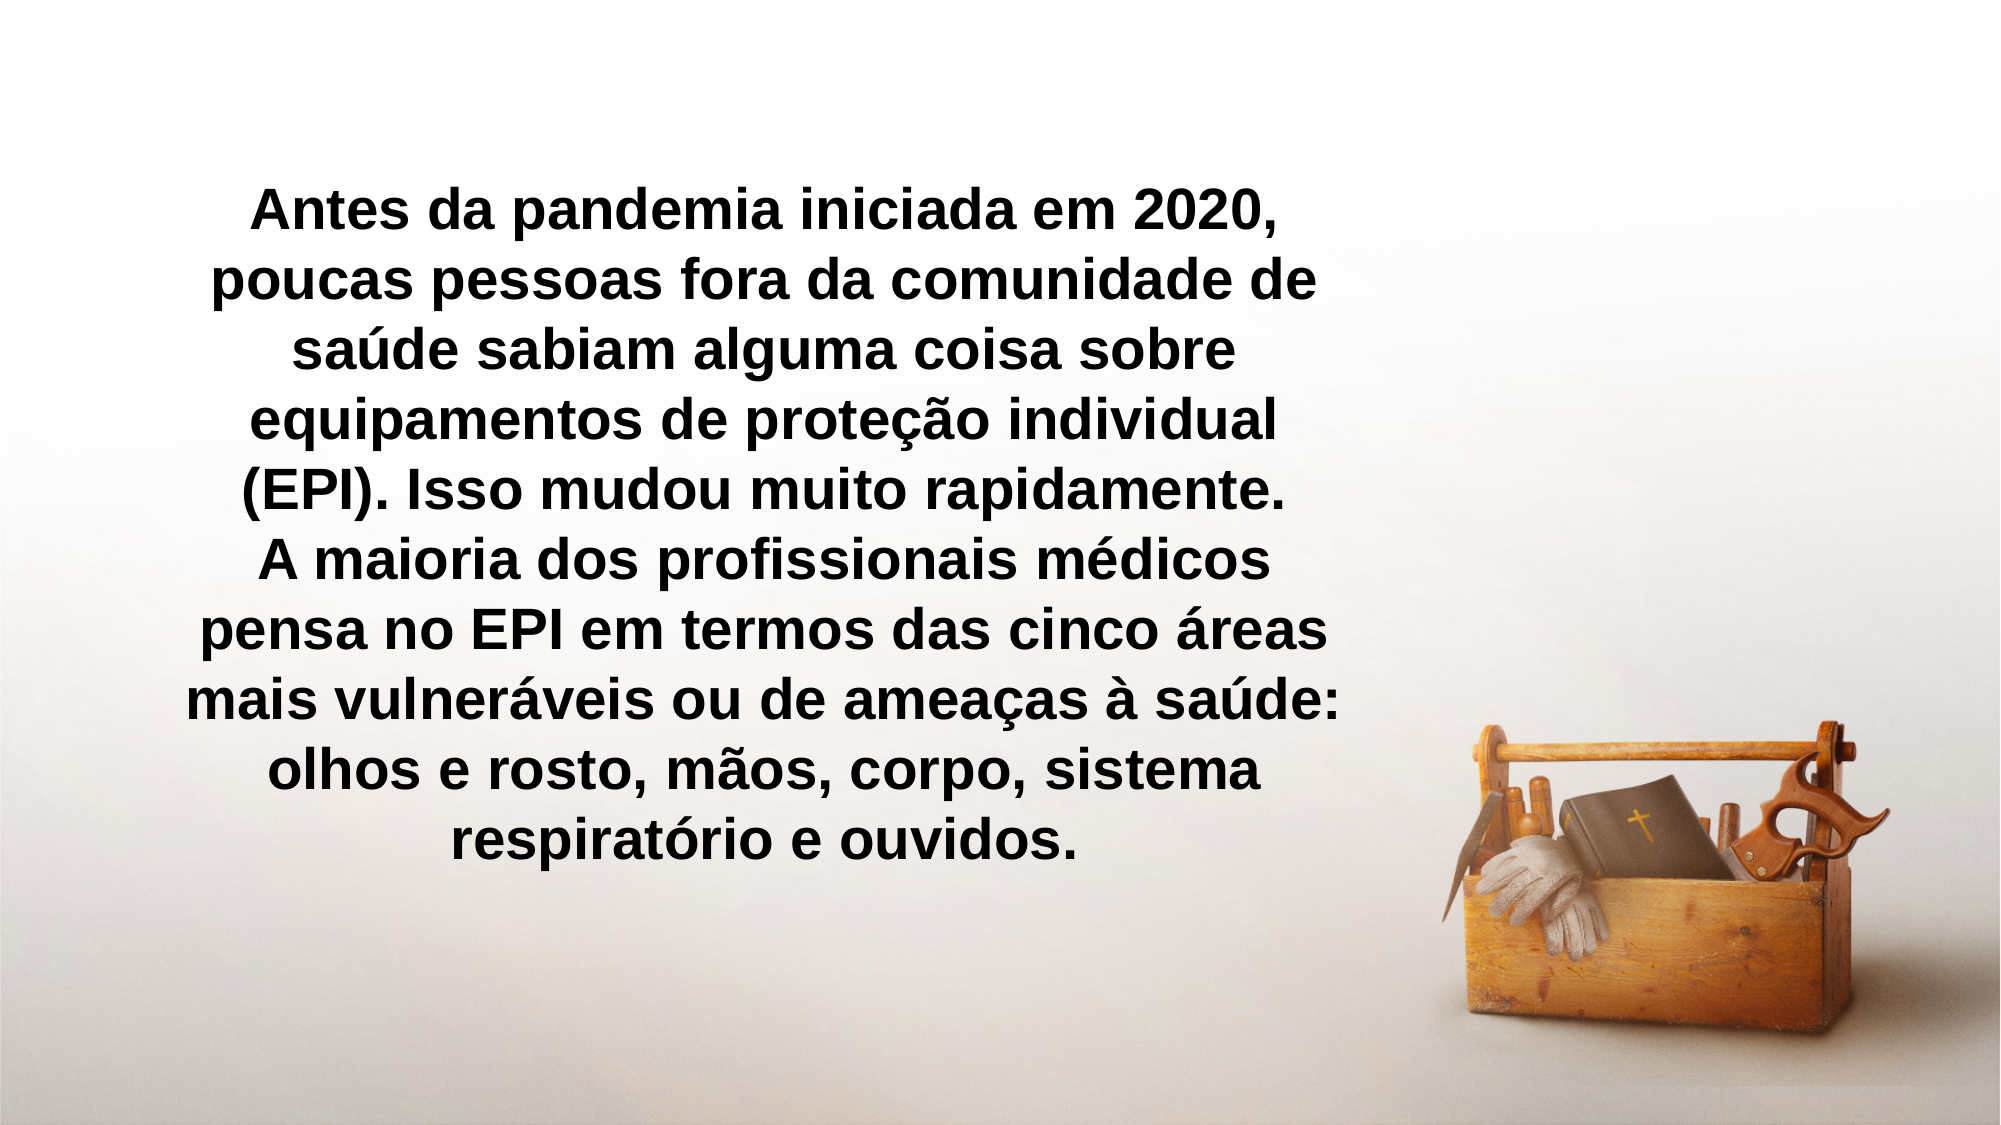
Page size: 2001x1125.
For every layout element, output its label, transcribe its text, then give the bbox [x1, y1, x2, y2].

text_box Antes da pandemia iniciada em 2020, poucas pessoas fora da comunidade de saúde sabiam alguma coisa sobre equipamentos de proteção individual (EPI). Isso mudou muito rapidamente. A maioria dos profissionais médicos pensa no EPI em termos das cinco áreas mais vulneráveis ou de ameaças à saúde: olhos e rosto, mãos, corpo, sistema respiratório e ouvidos. [169, 163, 1361, 879]
picture [0, 0, 2001, 1125]
